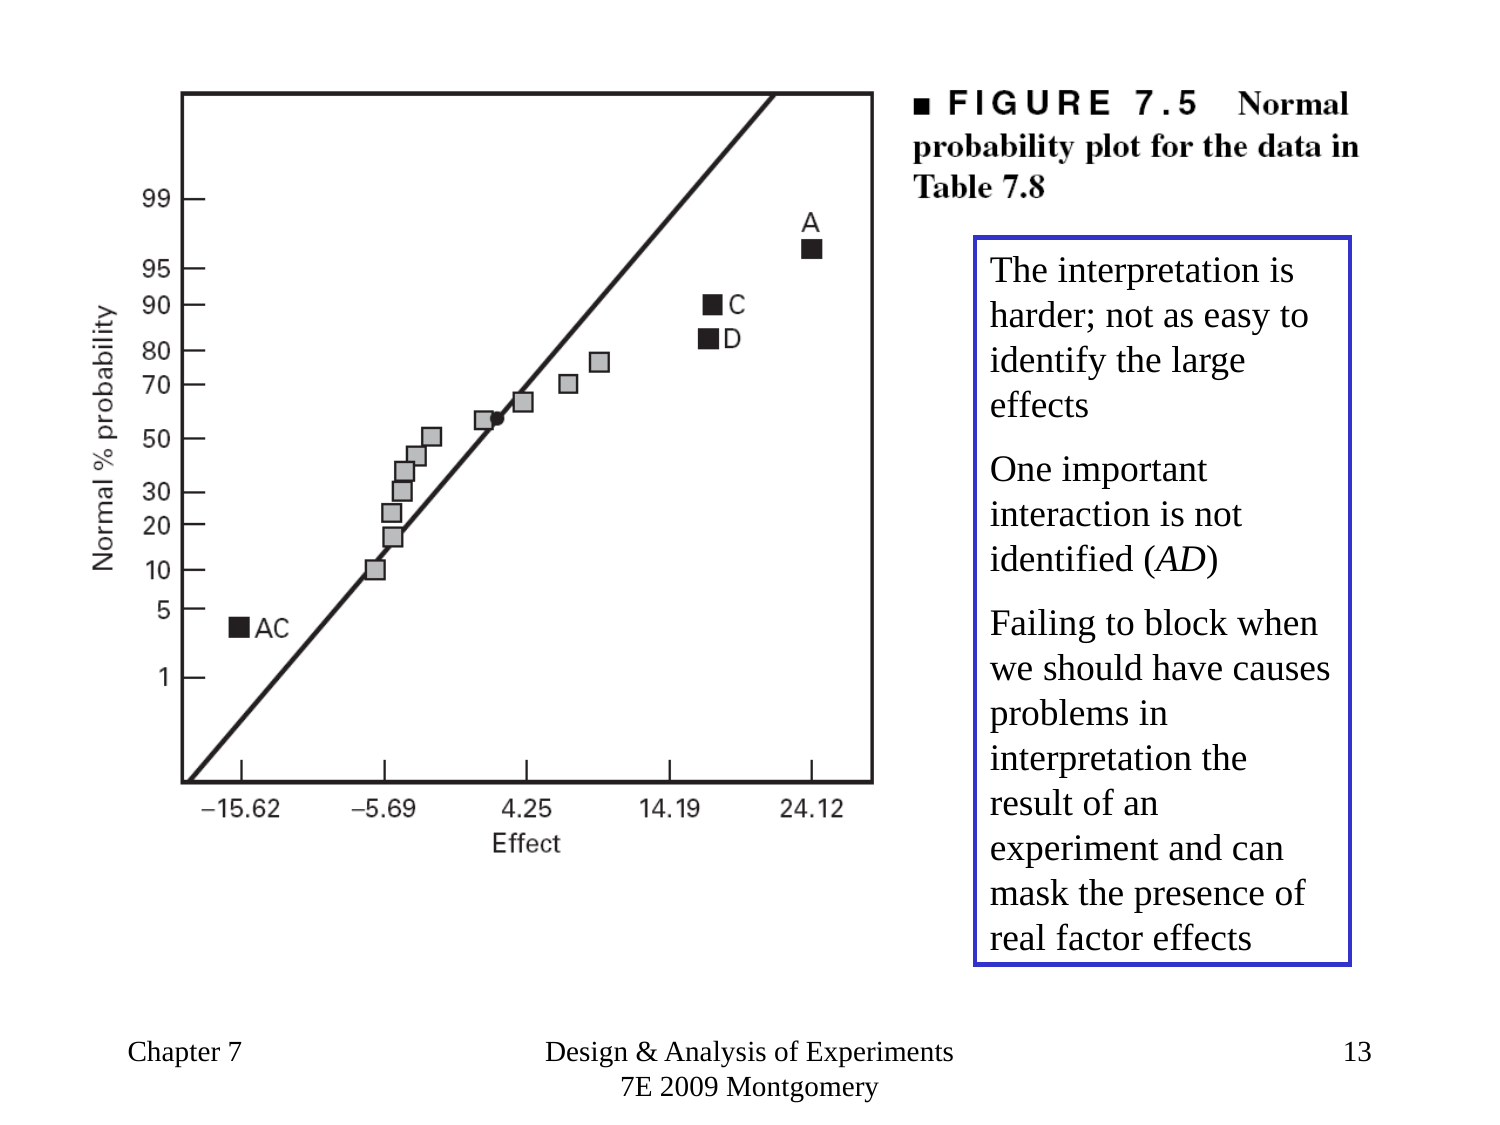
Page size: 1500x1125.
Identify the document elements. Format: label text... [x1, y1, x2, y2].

text_box The interpretation is harder; not as easy to identify the large effects One important interaction is not identified (AD) Failing to block when we should have causes problems in interpretation the result of an experiment and can mask the presence of real factor effects [974, 898, 1350, 965]
slide_number Chapter 7 [112, 1024, 426, 1101]
footer Design & Analysis of Experiments 7E 2009 Montgomery [512, 1024, 988, 1101]
picture [74, 62, 1376, 890]
slide_number 13 [1074, 1024, 1388, 1101]
